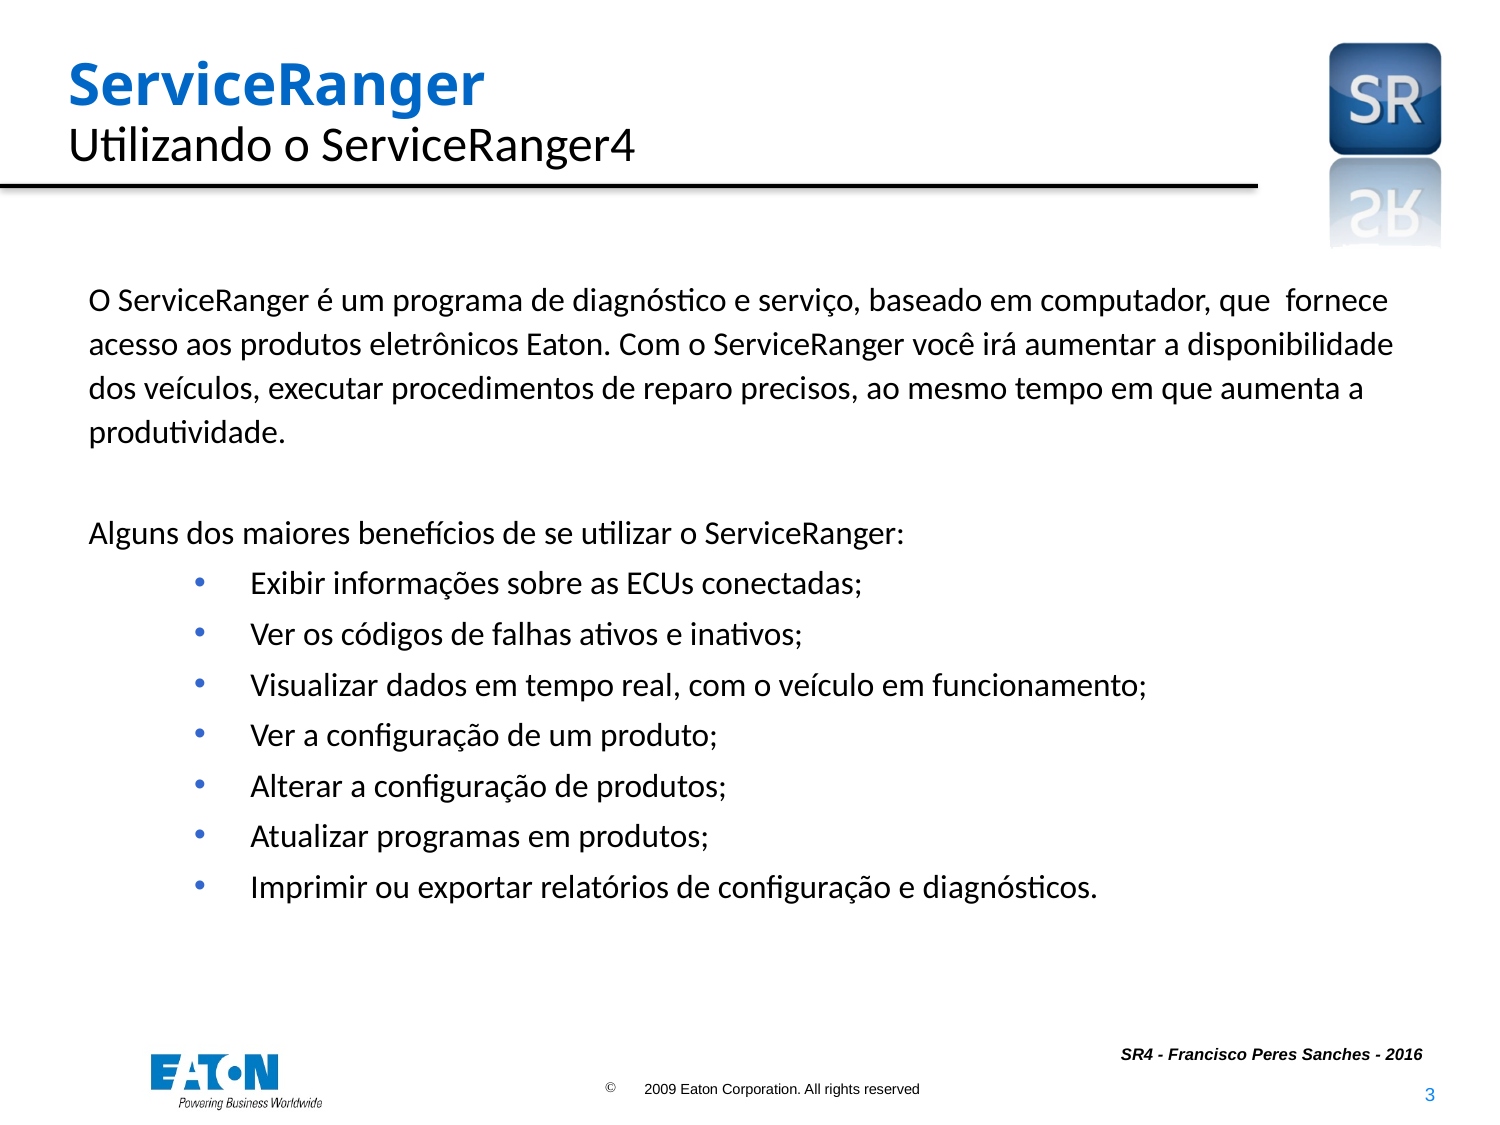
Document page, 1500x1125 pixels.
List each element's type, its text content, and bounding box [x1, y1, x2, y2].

title ServiceRanger Utilizando o ServiceRanger4 [53, 0, 1354, 180]
text_box O ServiceRanger é um programa de diagnóstico e serviço, baseado em computador, que fornece acesso aos produtos eletrônicos Eaton. Com o ServiceRanger você irá aumentar a disponibilidade dos veículos, executar procedimentos de reparo precisos, ao mesmo tempo em que aumenta a produtividade. Alguns dos maiores benefícios de se utilizar o ServiceRanger: Exibir informações sobre as ECUs conectadas; Ver os códigos de falhas ativos e inativos; Visualizar dados em tempo real, com o veículo em funcionamento; Ver a configuração de um produto; Alterar a configuração de produtos; Atualizar programas em produtos; Imprimir ou exportar relatórios de configuração e diagnósticos. [29, 267, 1447, 913]
picture [142, 1044, 330, 1118]
